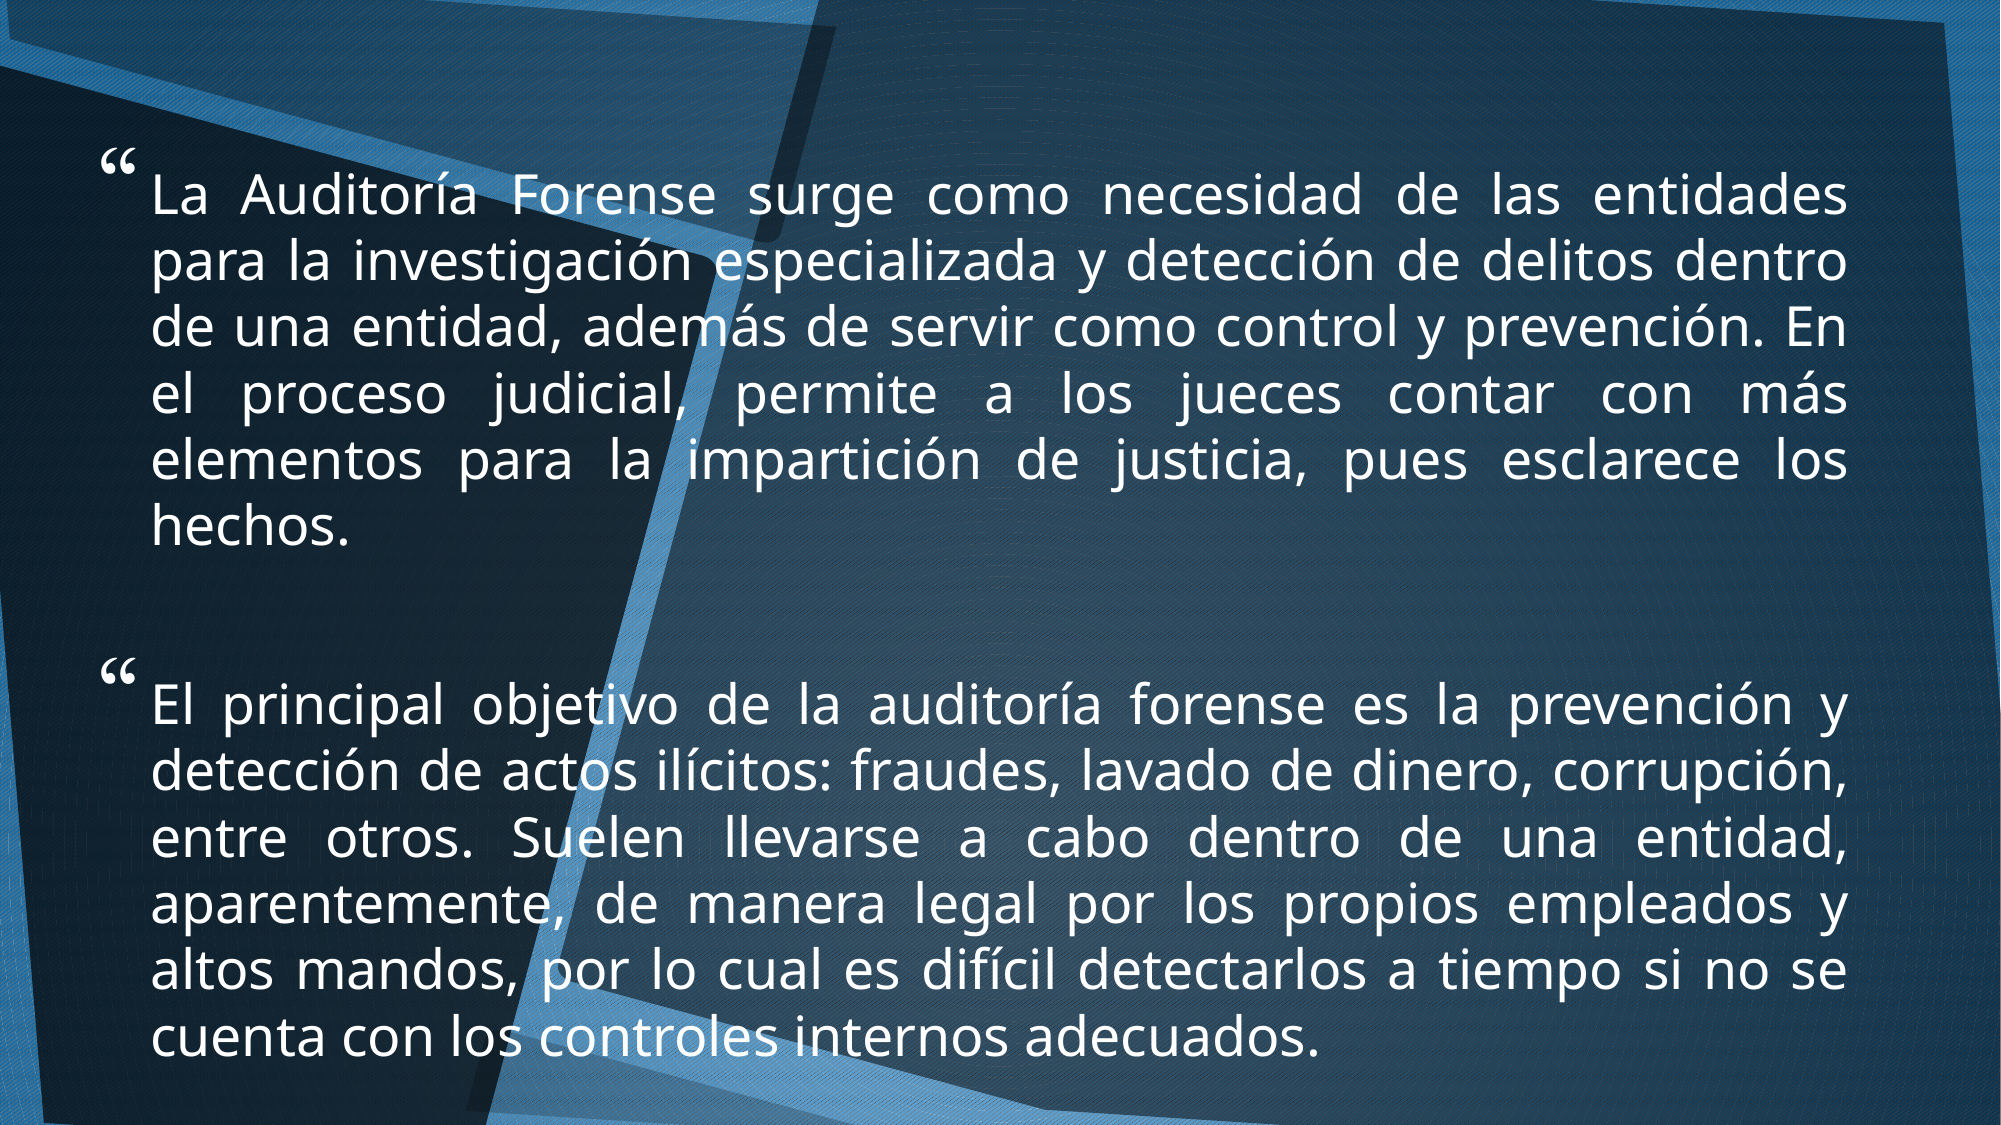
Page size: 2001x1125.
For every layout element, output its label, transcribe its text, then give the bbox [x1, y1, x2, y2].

list La Auditoría Forense surge como necesidad de las entidades para la investigación especializada y detección de delitos dentro de una entidad, además de servir como control y prevención. En el proceso judicial, permite a los jueces contar con más elementos para la impartición de justicia, pues esclarece los hechos. El principal objetivo de la auditoría forense es la prevención y detección de actos ilícitos: fraudes, lavado de dinero, corrupción, entre otros. Suelen llevarse a cabo dentro de una entidad, aparentemente, de manera legal por los propios empleados y altos mandos, por lo cual es difícil detectarlos a tiempo si no se cuenta con los controles internos adecuados. [78, 147, 1866, 1079]
